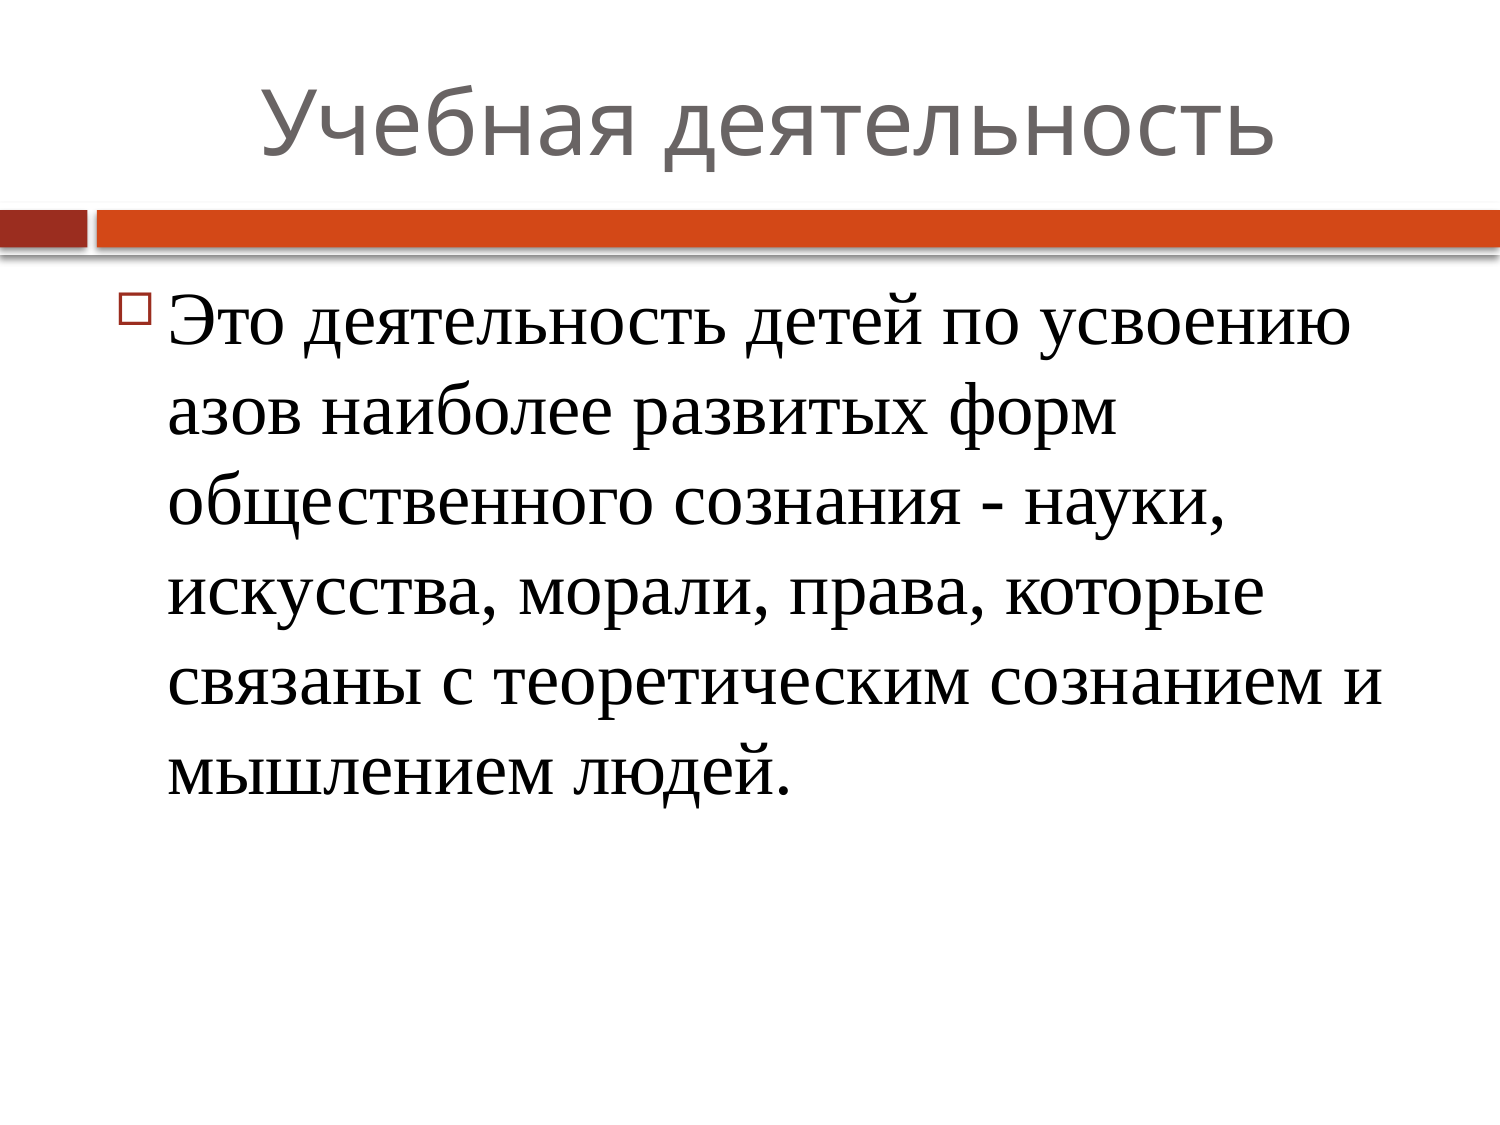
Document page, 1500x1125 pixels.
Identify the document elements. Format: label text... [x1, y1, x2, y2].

list Это деятельность детей по усвоению азов наиболее развитых форм общественного сознания - науки, искусства, морали, права, которые связаны с теоретическим сознанием и мышлением людей. [100, 262, 1438, 1005]
title Учебная деятельность [100, 37, 1438, 200]
